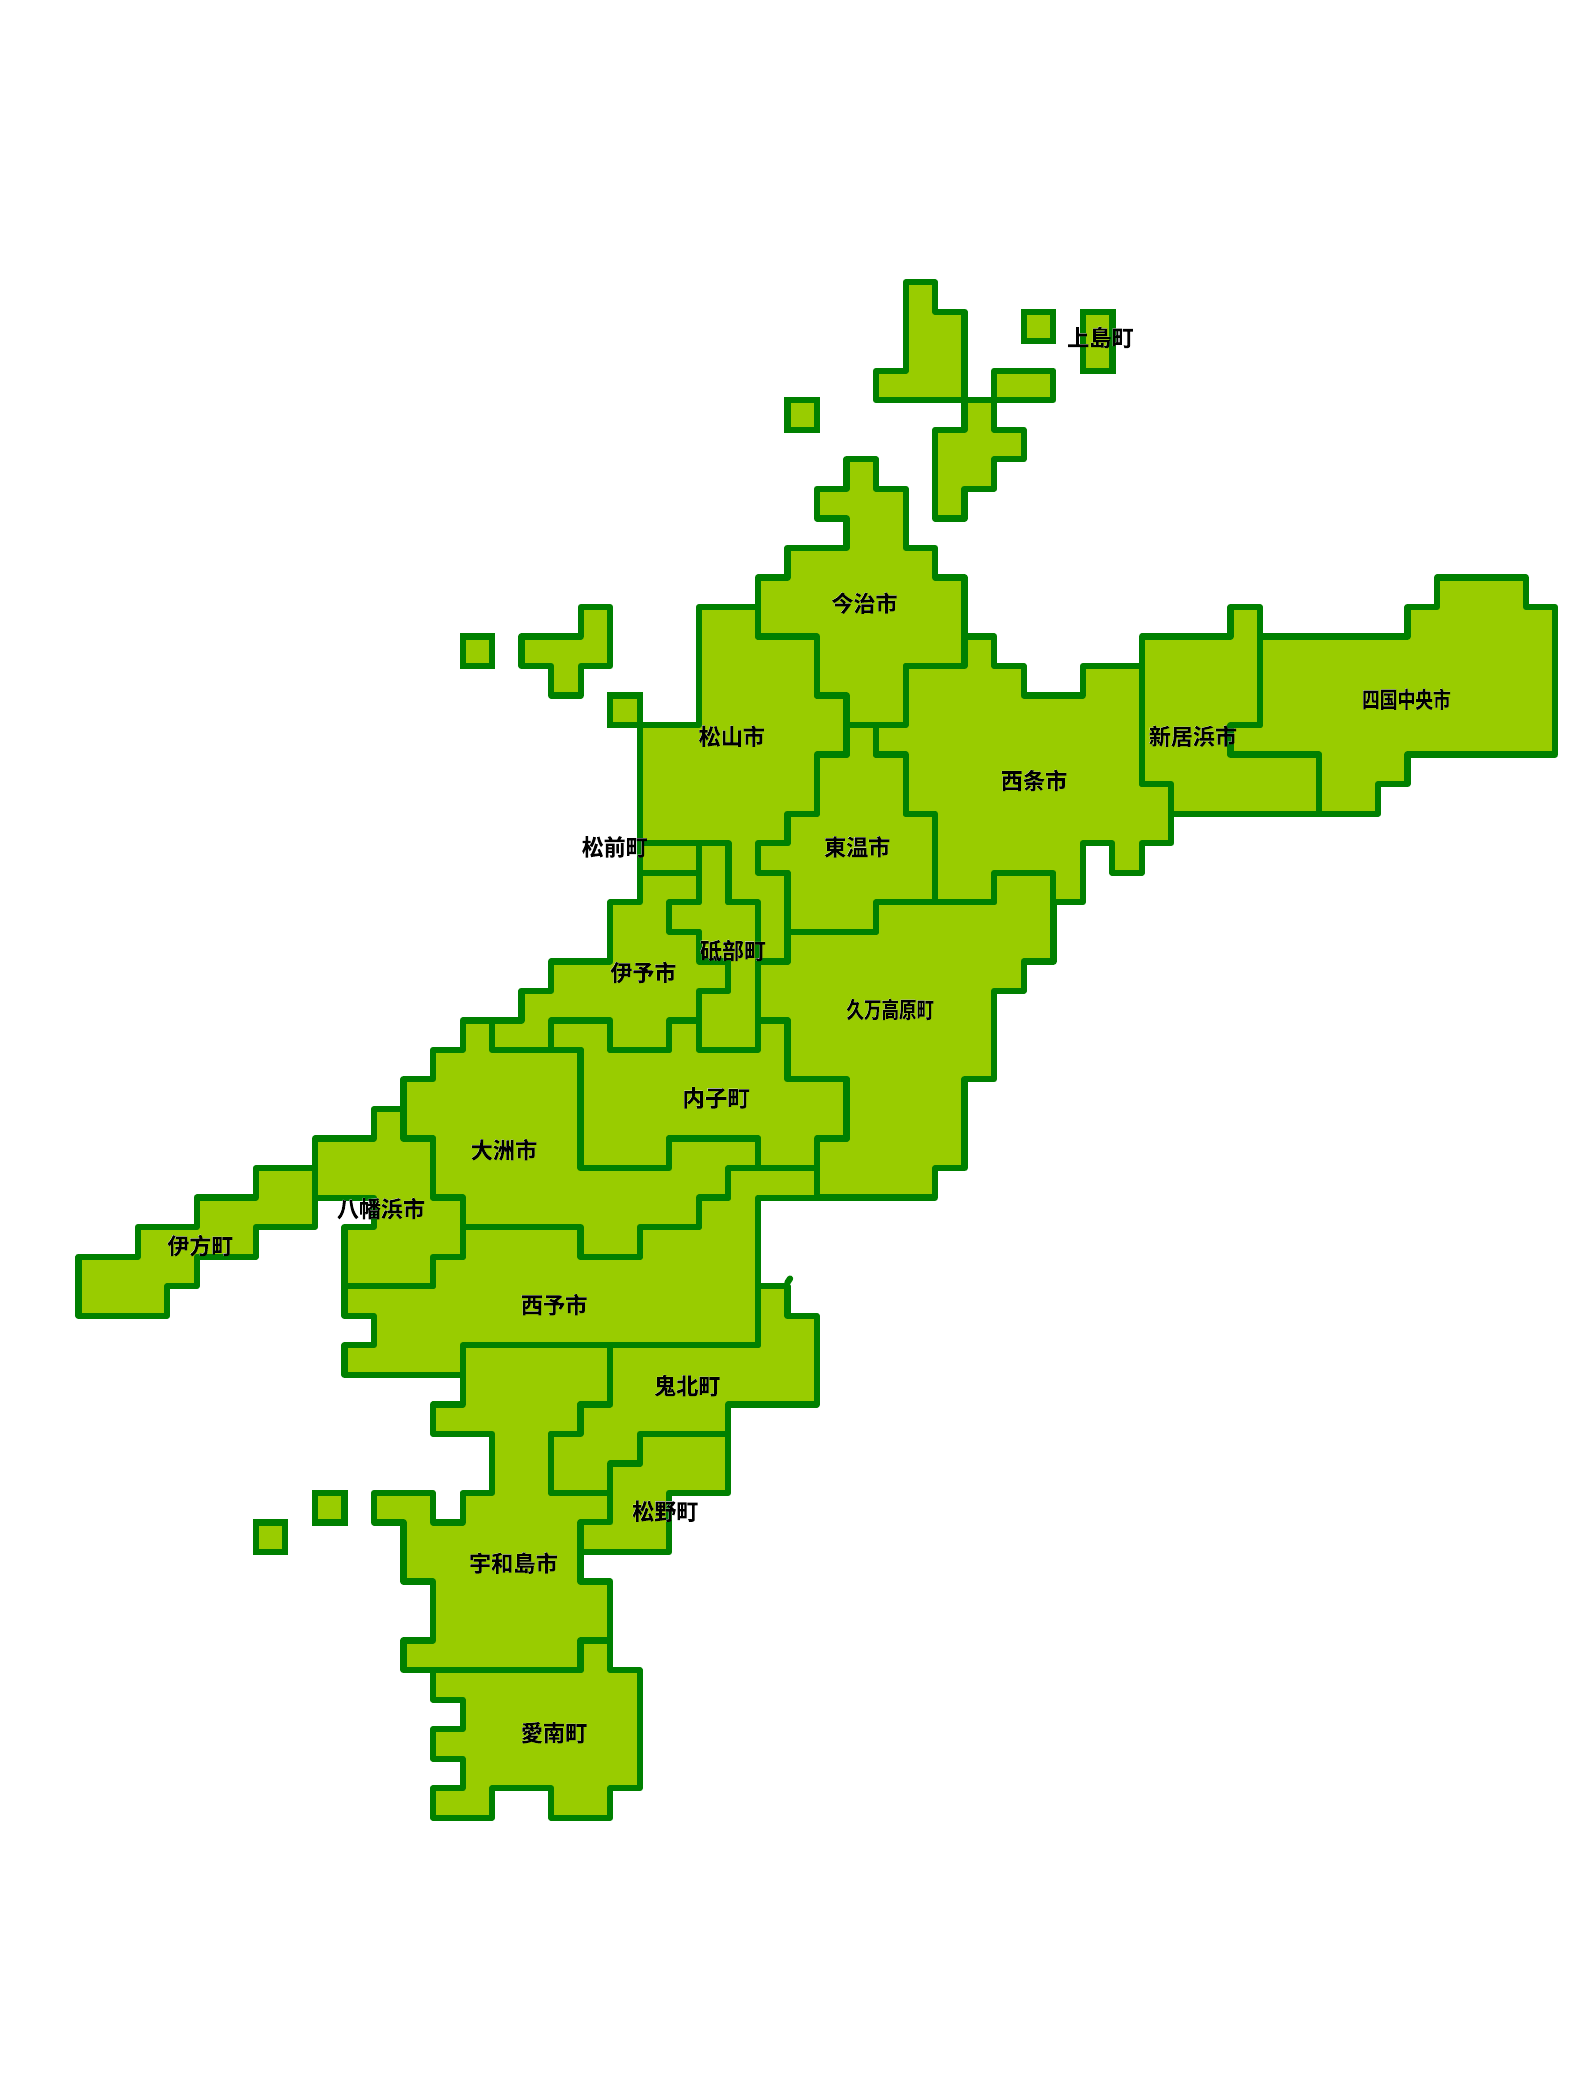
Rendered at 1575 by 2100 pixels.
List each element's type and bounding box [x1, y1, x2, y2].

text_box [469, 1551, 558, 1575]
text_box [78, 281, 1556, 1818]
text_box [632, 1499, 698, 1523]
text_box [846, 998, 934, 1021]
text_box [521, 1293, 587, 1316]
text_box [1001, 769, 1067, 792]
text_box [336, 1197, 425, 1220]
text_box [824, 835, 890, 858]
text_box [581, 835, 648, 858]
text_box [1363, 687, 1451, 711]
text_box [167, 1234, 233, 1257]
text_box [471, 1138, 537, 1161]
text_box [683, 1086, 750, 1109]
text_box [521, 1721, 587, 1744]
text_box [610, 961, 676, 984]
text_box [831, 591, 898, 615]
text_box [1067, 326, 1134, 349]
text_box [698, 724, 765, 748]
text_box [654, 1374, 720, 1397]
text_box [699, 939, 766, 962]
text_box [1148, 724, 1237, 748]
